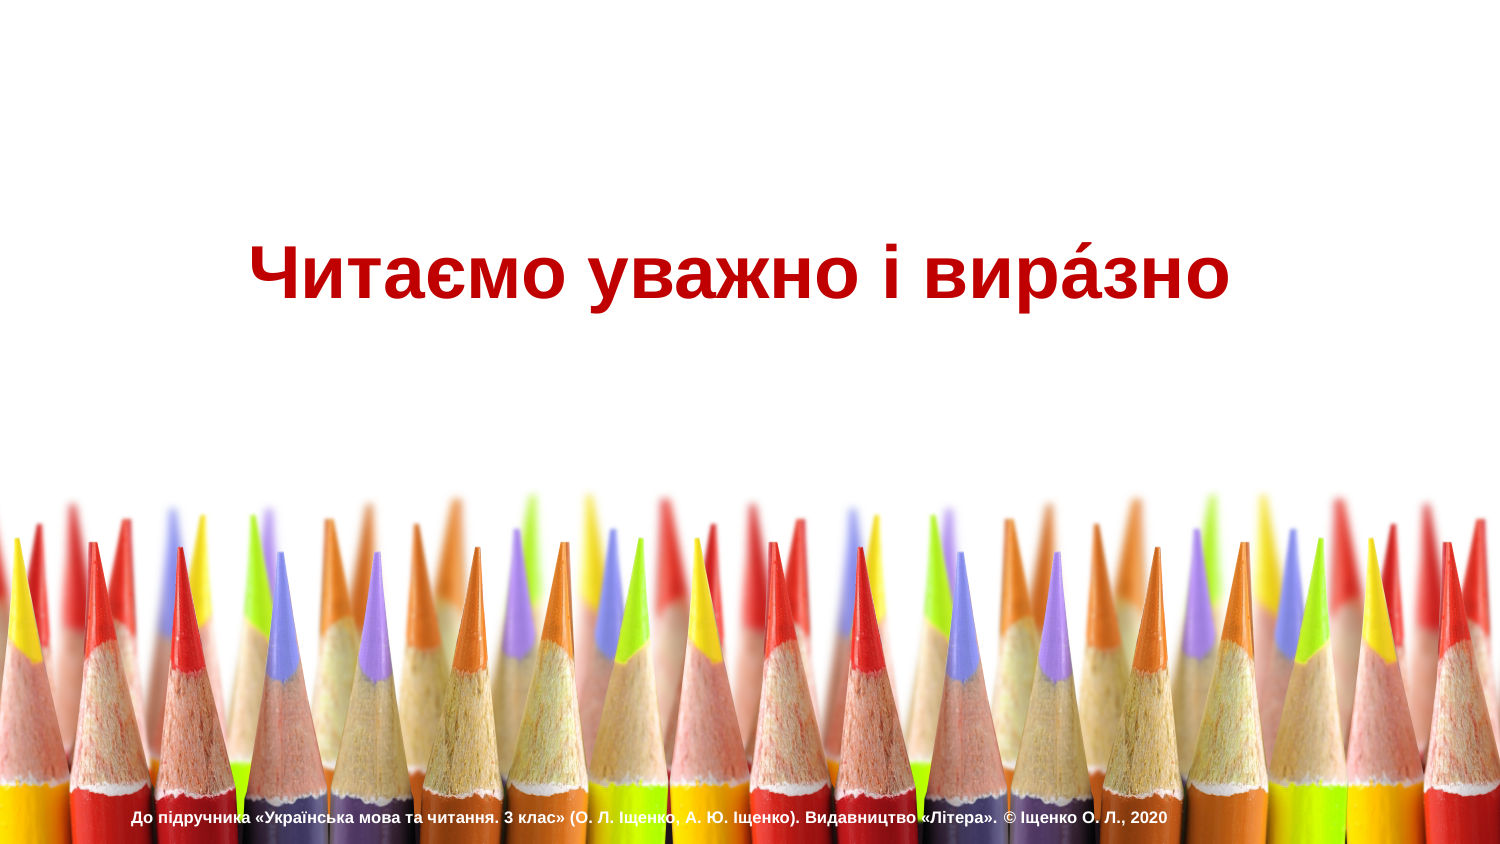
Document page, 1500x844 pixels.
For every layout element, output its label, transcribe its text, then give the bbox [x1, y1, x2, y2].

picture [0, 484, 1500, 844]
list Читаємо уважно і вира́зно [0, 198, 1500, 338]
text_box До підручника «Українська мова та читання. 3 клас» (О. Л. Іщенко, А. Ю. Іщенко). Видавництво «Літера». © Іщенко О. Л., 2020 [0, 799, 1400, 844]
